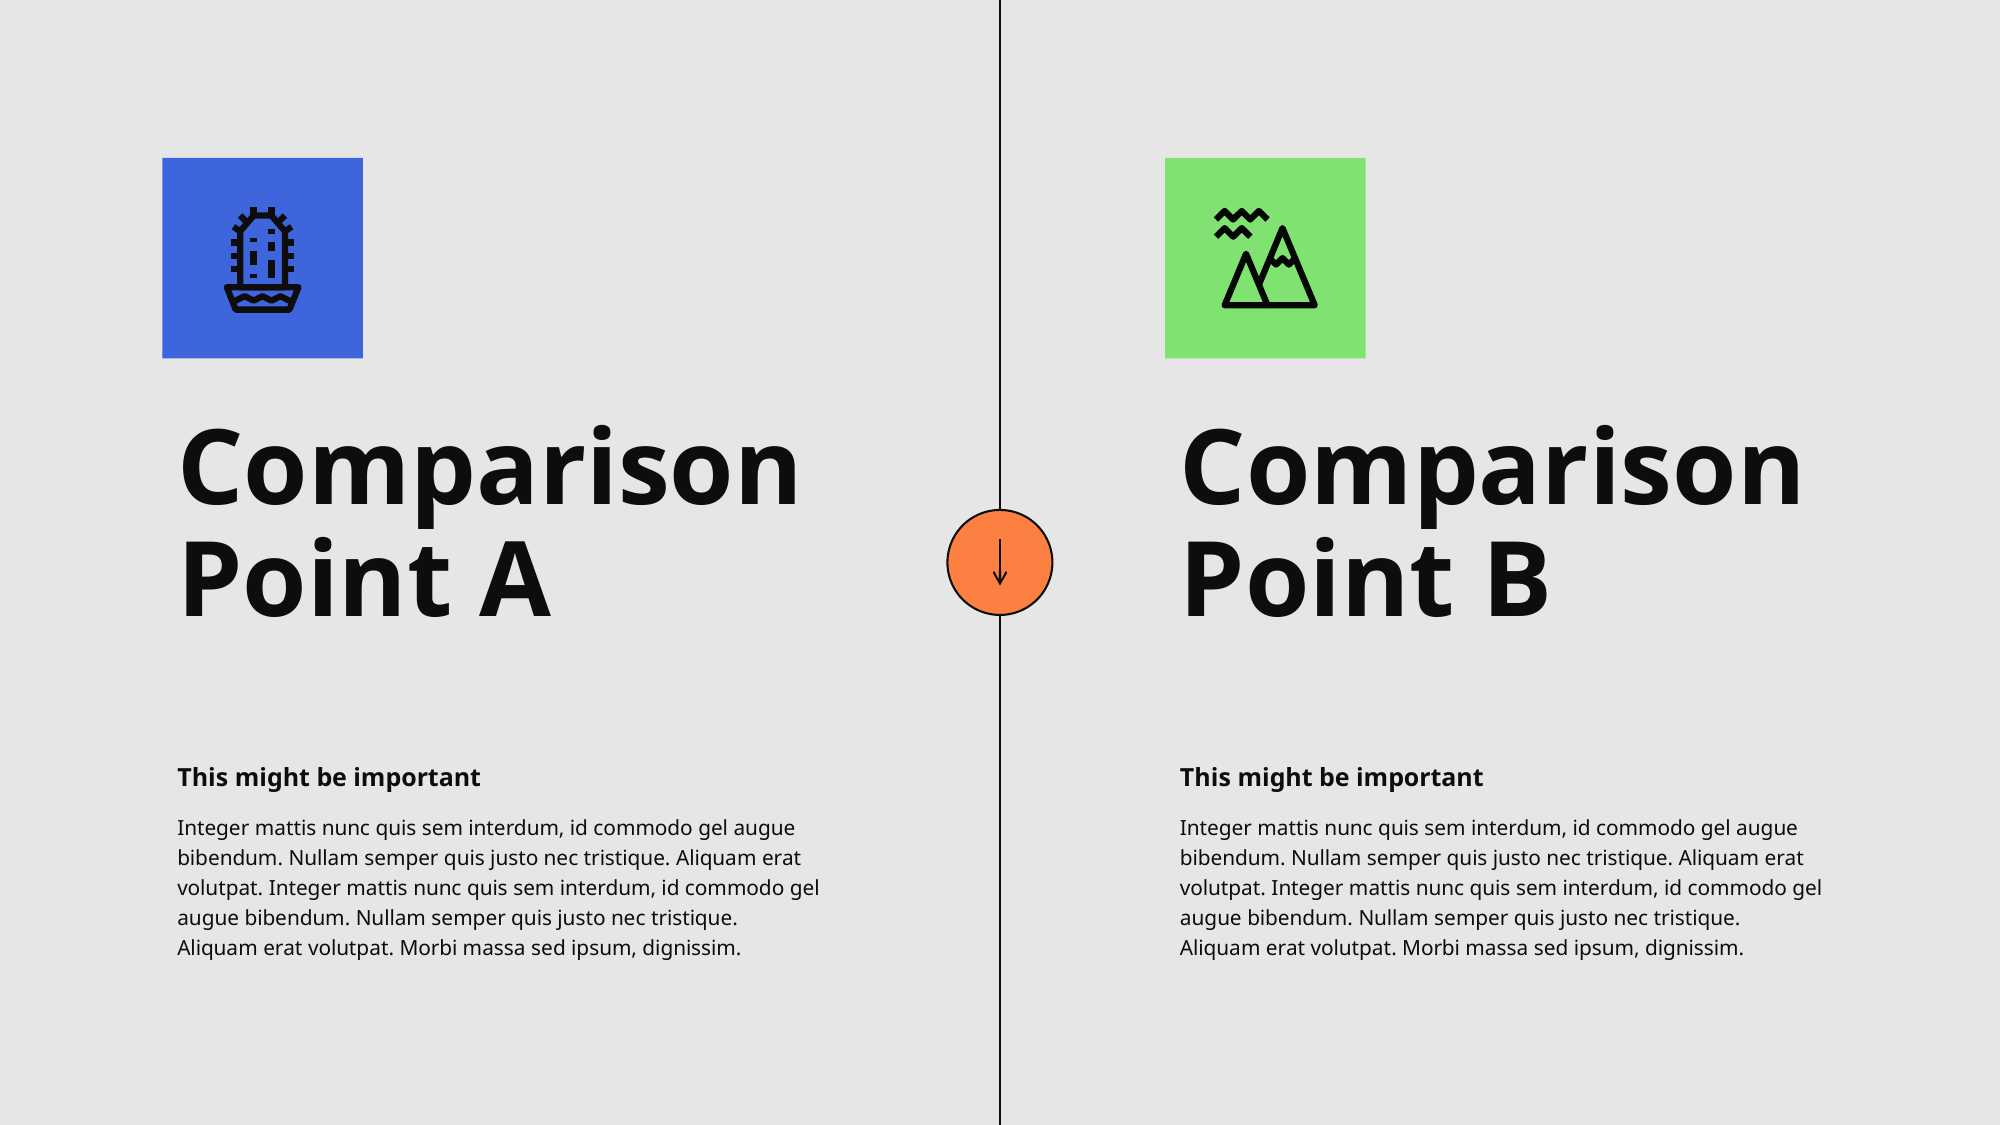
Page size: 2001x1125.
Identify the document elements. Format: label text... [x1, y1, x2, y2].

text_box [947, 509, 1053, 615]
list Comparison Point B [1165, 406, 1841, 650]
list Comparison Point A [162, 406, 838, 650]
list Integer mattis nunc quis sem interdum, id commodo gel augue bibendum. Nullam semper quis justo nec tristique. Aliquam erat volutpat. Integer mattis nunc quis sem interdum, id commodo gel augue bibendum. Nullam semper quis justo nec tristique. Aliquam erat volutpat. Morbi massa sed ipsum, dignissim. [1165, 803, 1841, 968]
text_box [1165, 157, 1366, 359]
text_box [162, 157, 363, 359]
list This might be important [1165, 757, 1841, 803]
list Integer mattis nunc quis sem interdum, id commodo gel augue bibendum. Nullam semper quis justo nec tristique. Aliquam erat volutpat. Integer mattis nunc quis sem interdum, id commodo gel augue bibendum. Nullam semper quis justo nec tristique. Aliquam erat volutpat. Morbi massa sed ipsum, dignissim. [162, 803, 838, 968]
list This might be important [162, 757, 838, 803]
